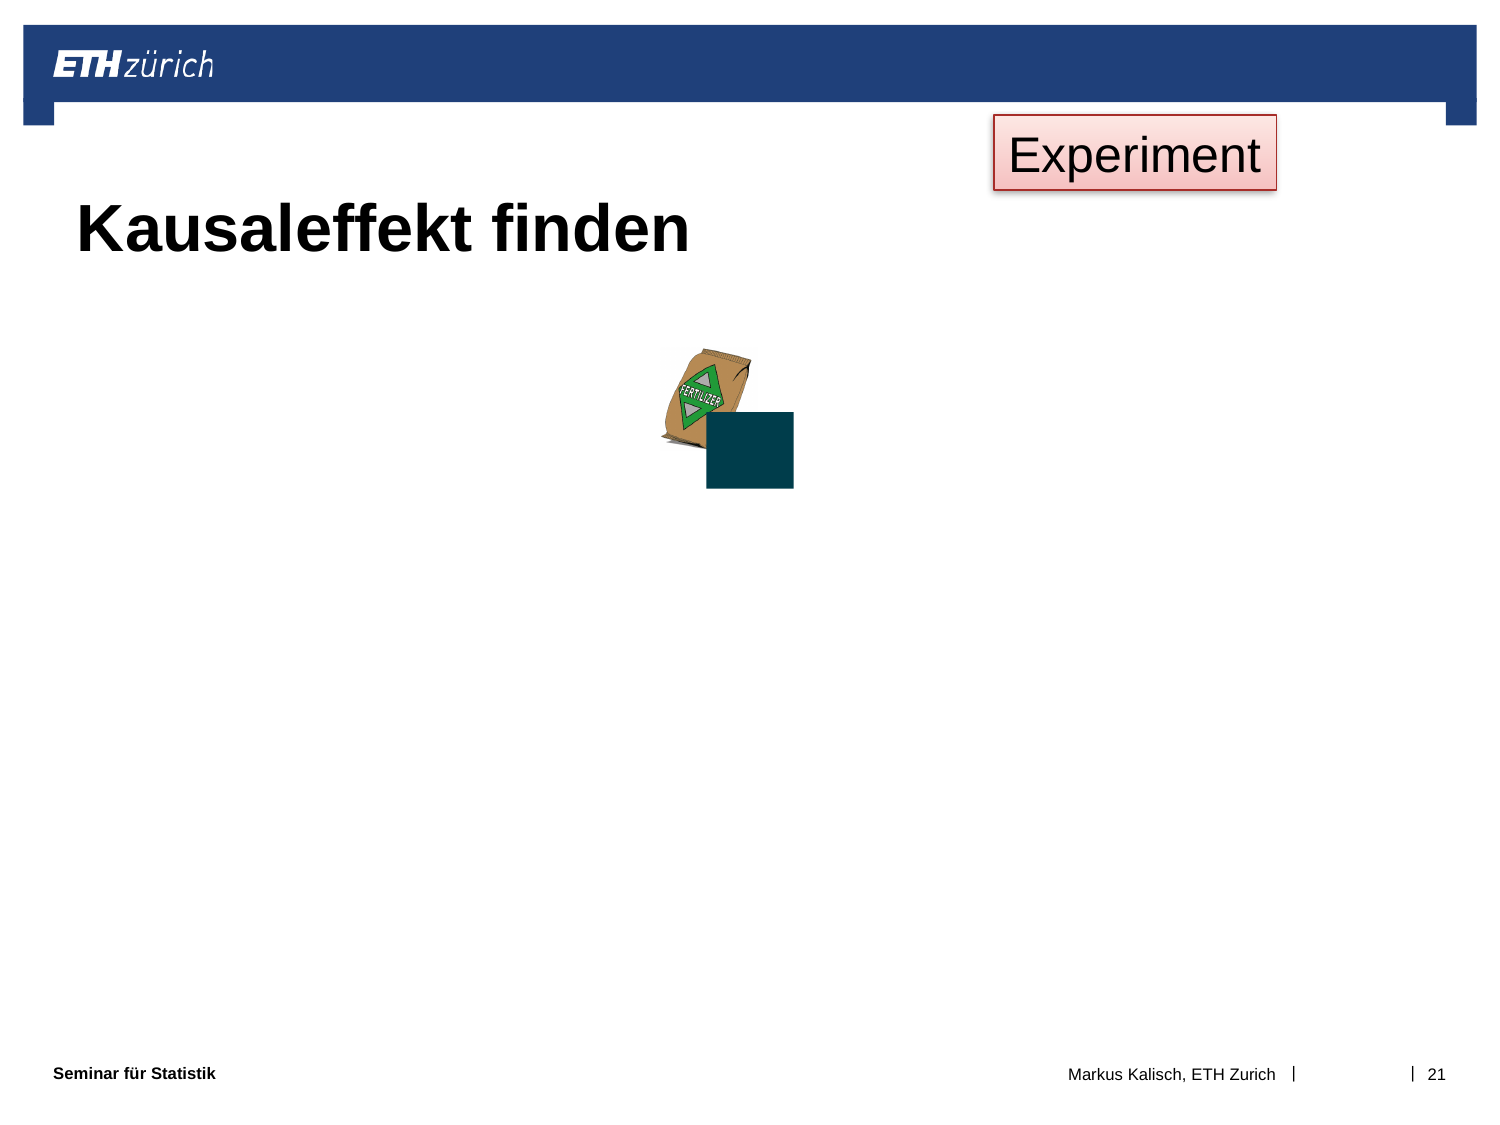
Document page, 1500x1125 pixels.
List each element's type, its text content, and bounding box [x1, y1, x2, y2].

text_box [706, 412, 794, 489]
slide_number 21 [1415, 1034, 1459, 1112]
title Kausaleffekt finden [53, 100, 1447, 1022]
text_box Experiment [993, 114, 1277, 191]
picture [659, 347, 759, 451]
footer Markus Kalisch, ETH Zurich [750, 1034, 1277, 1112]
